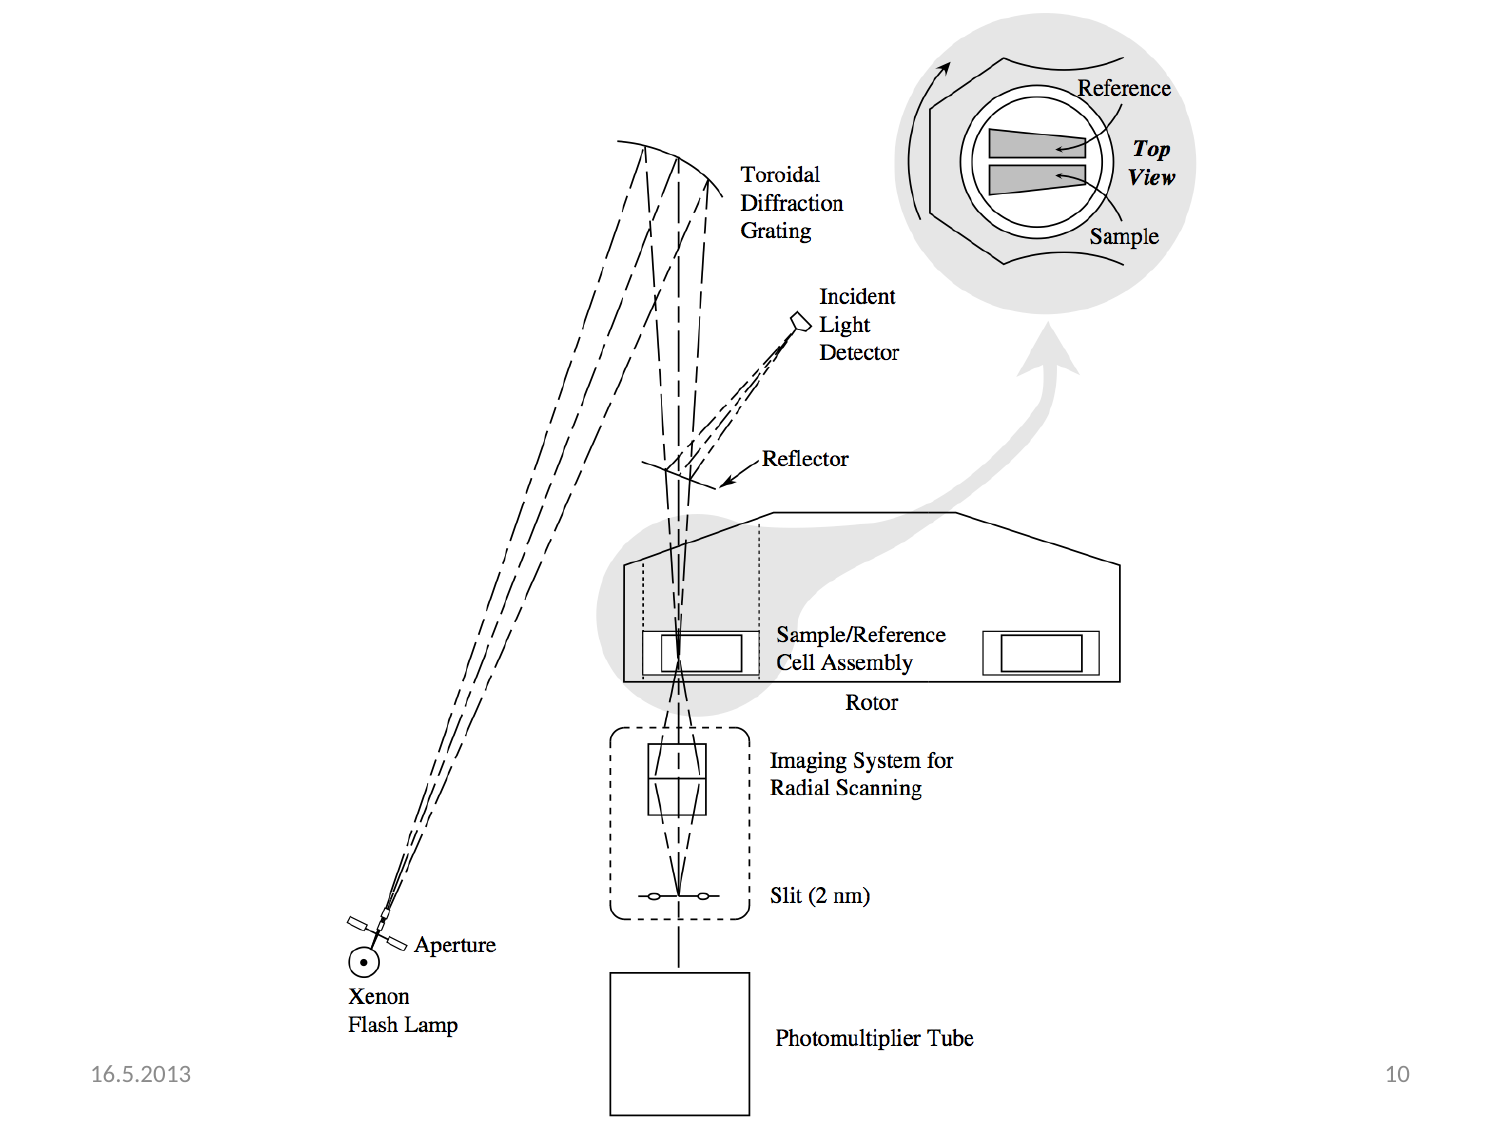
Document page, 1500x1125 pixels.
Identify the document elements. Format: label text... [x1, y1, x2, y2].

slide_number 10 [1209, 1042, 1425, 1103]
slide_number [75, 1042, 286, 1103]
picture [291, 0, 1205, 1125]
